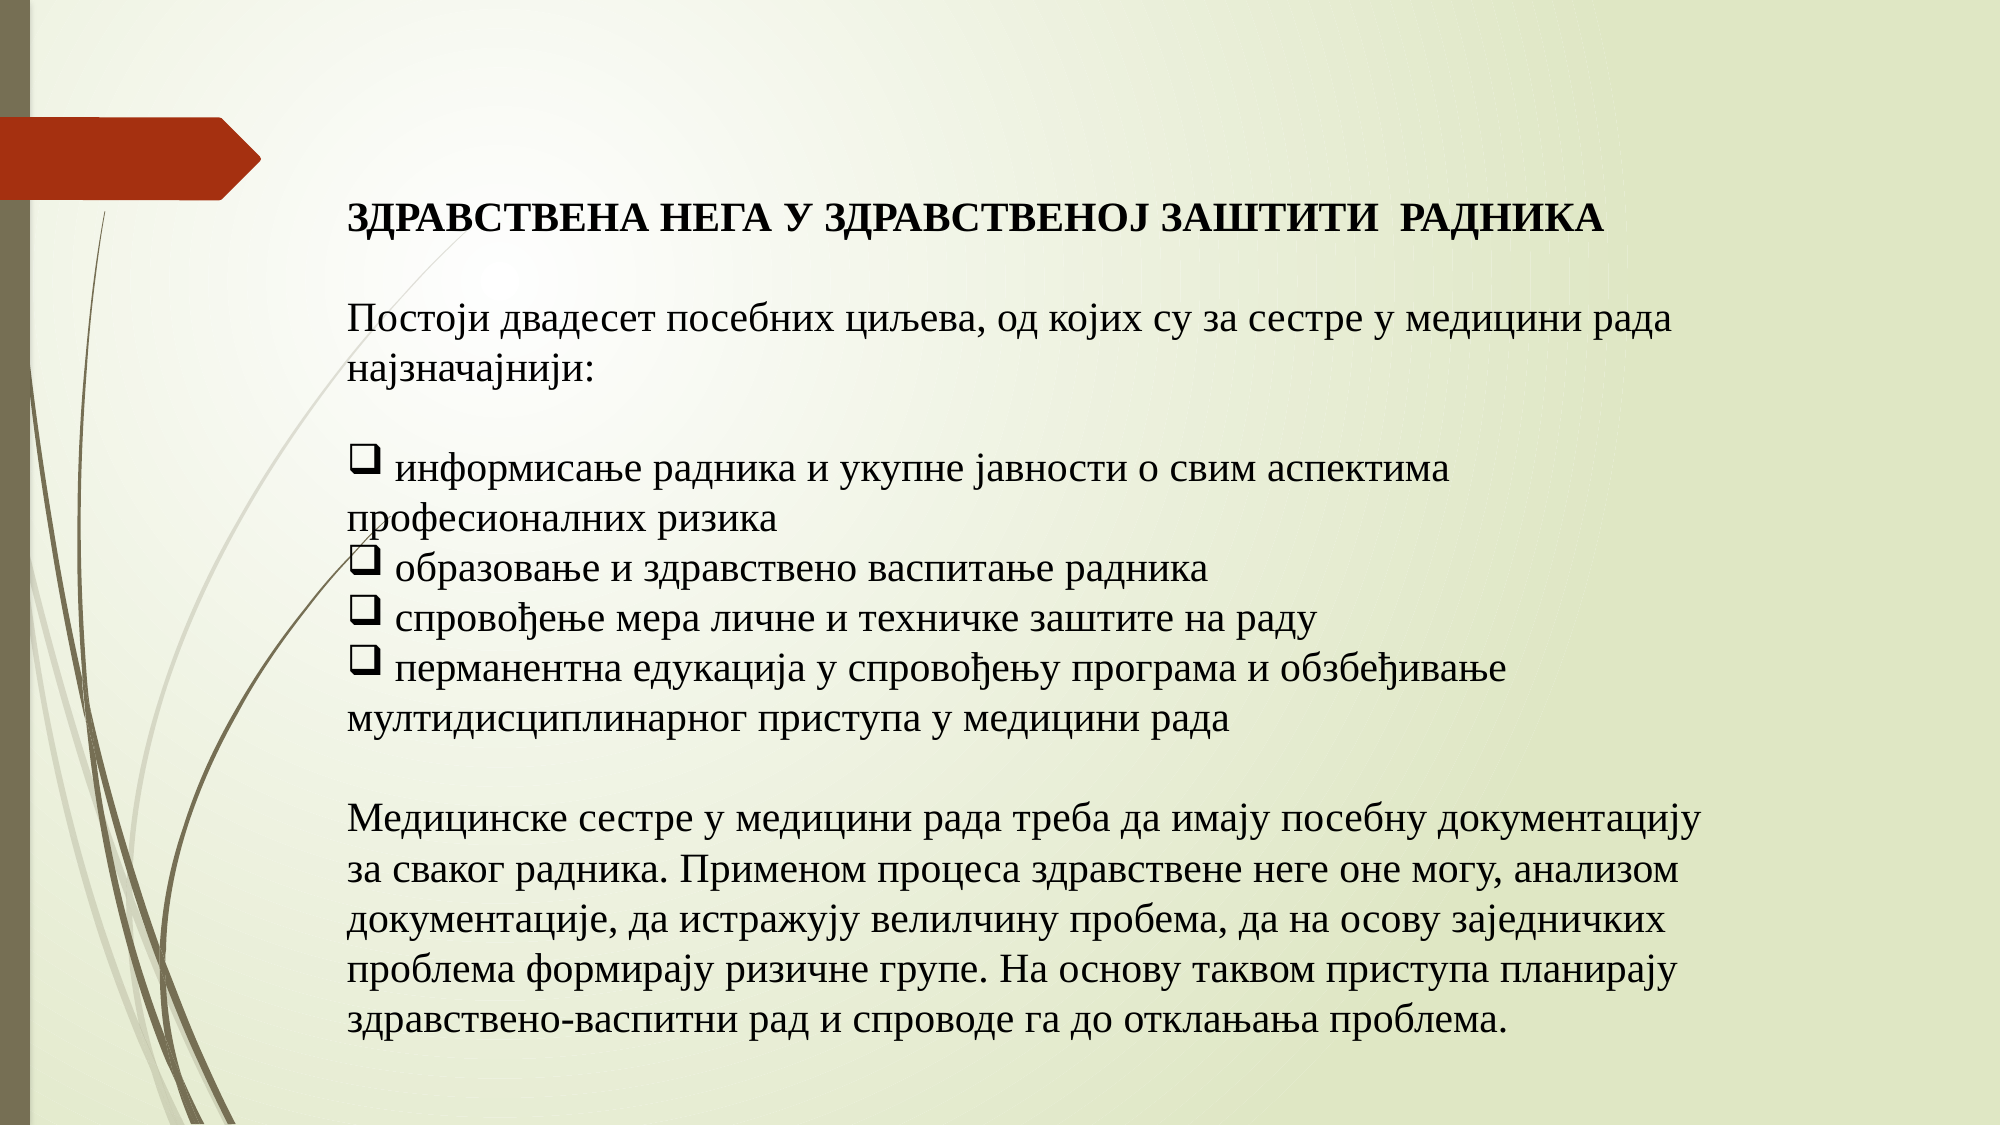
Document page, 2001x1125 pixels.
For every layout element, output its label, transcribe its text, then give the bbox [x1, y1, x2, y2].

text_box ЗДРАВСТВЕНА НЕГА У ЗДРАВСТВЕНОЈ ЗАШТИТИ РАДНИКА Постоји двадесет посебних циљева, од којих су за сестре у медицини рада најзначајнији: информисање радника и укупне јавности о свим аспектима професионалних ризика образовање и здравствено васпитање радника спровођење мера личне и техничке заштите на раду перманентна едукација у спровођењу програма и обзбеђивање мултидисциплинарног приступа у медицини рада Медицинске сестре у медицини рада треба да имају посебну документацију за сваког радника. Применом процеса здравствене неге оне могу, анализом документације, да истражују велилчину пробема, да на осову заједничких проблема формирају ризичне групе. На основу таквом приступа планирају здравствено-васпитни рад и спроводе га до отклањања проблема. [332, 140, 1688, 1090]
